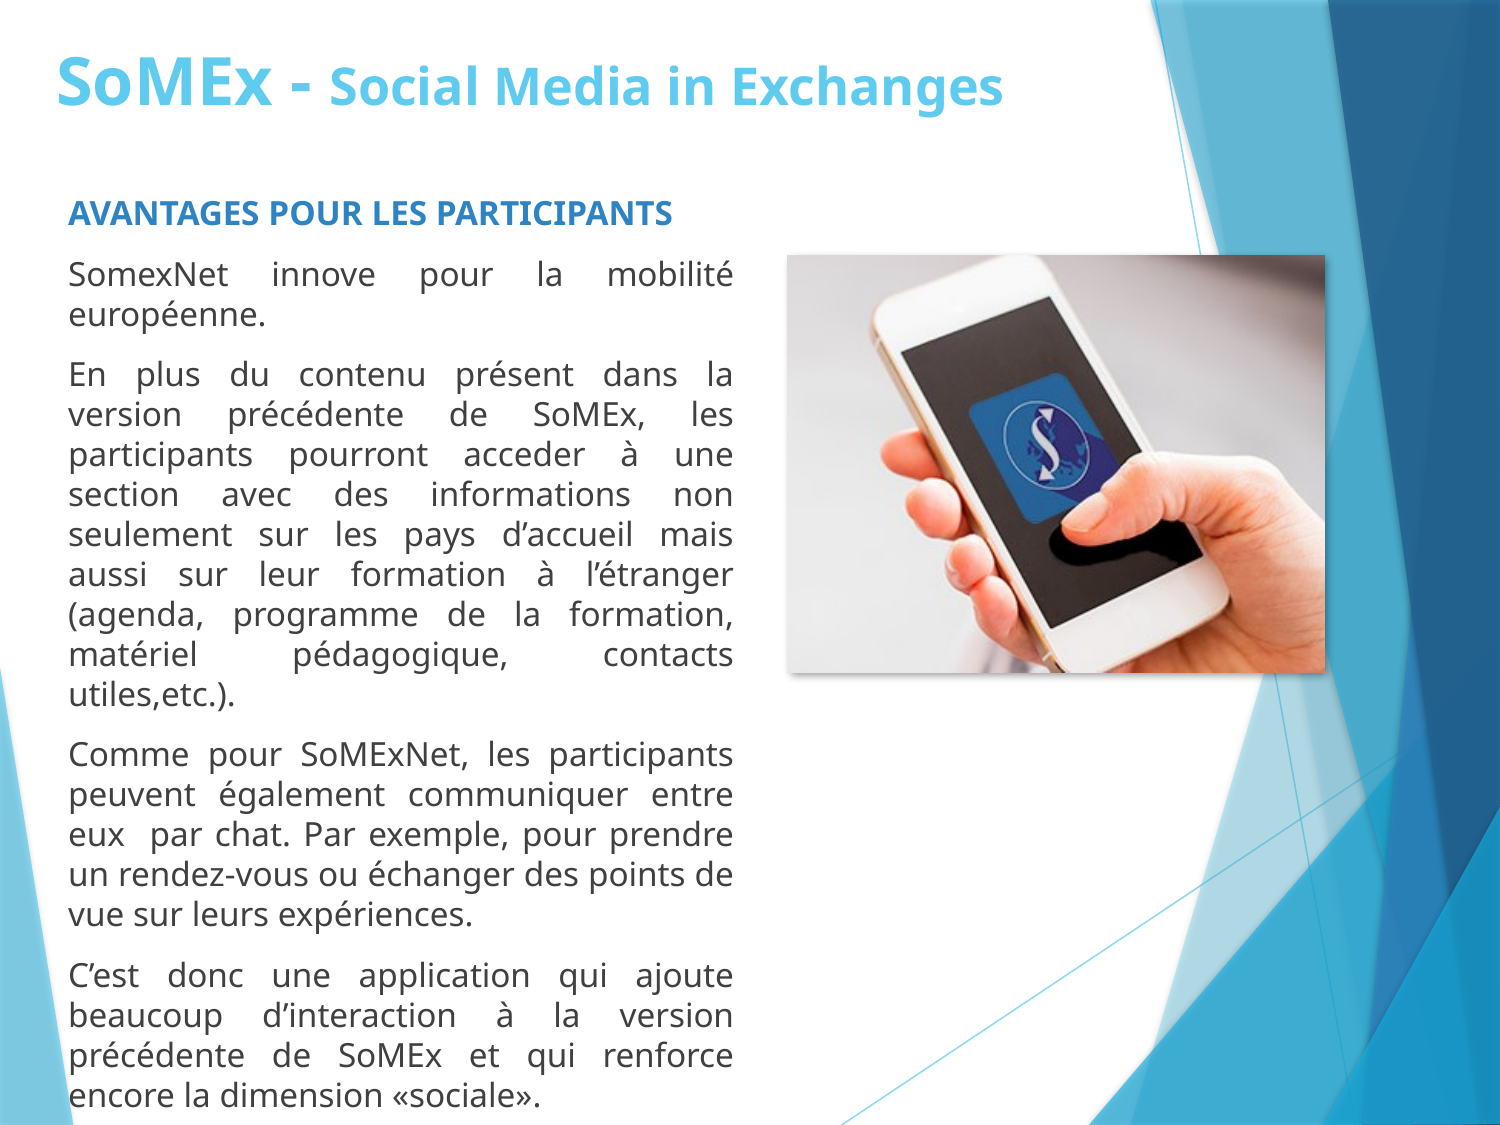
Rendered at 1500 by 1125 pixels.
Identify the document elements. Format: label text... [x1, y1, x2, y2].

title SoMEx - Social Media in Exchanges [41, 30, 1415, 114]
picture [787, 254, 1325, 673]
list AVANTAGES POUR LES PARTICIPANTS SomexNet innove pour la mobilité européenne. En plus du contenu présent dans la version précédente de SoMEx, les participants pourront acceder à une section avec des informations non seulement sur les pays d’accueil mais aussi sur leur formation à l’étranger (agenda, programme de la formation, matériel pédagogique, contacts utiles,etc.). Comme pour SoMExNet, les participants peuvent également communiquer entre eux par chat. Par exemple, pour prendre un rendez-vous ou échanger des points de vue sur leurs expériences. C’est donc une application qui ajoute beaucoup d’interaction à la version précédente de SoMEx et qui renforce encore la dimension «sociale». [53, 184, 750, 1094]
